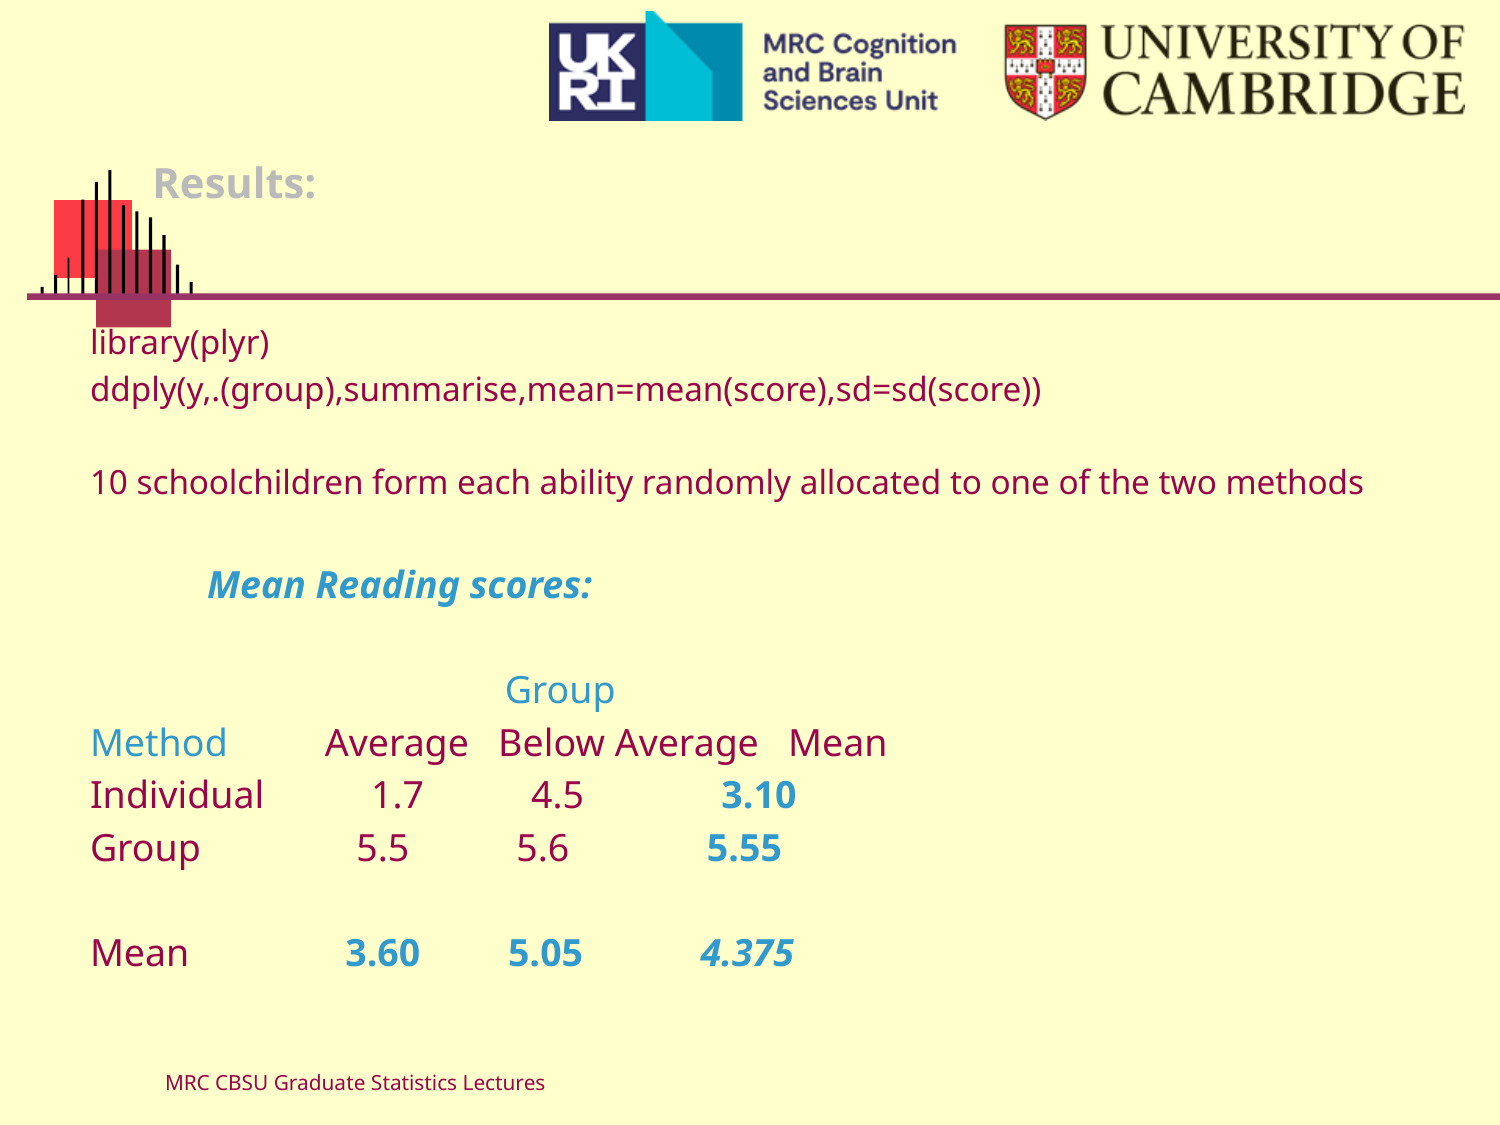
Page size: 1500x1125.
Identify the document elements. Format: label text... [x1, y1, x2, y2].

picture [549, 11, 1465, 121]
title Results: [137, 137, 988, 233]
footer MRC CBSU Graduate Statistics Lectures [149, 1062, 988, 1101]
list library(plyr) ddply(y,.(group),summarise,mean=mean(score),sd=sd(score)) 10 schoolchildren form each ability randomly allocated to one of the two methods Mean Reading scores: Group Method Average Below Average Mean Individual 1.7 4.5 3.10 Group 5.5 5.6 5.55 Mean 3.60 5.05 4.375 [75, 262, 1425, 1038]
